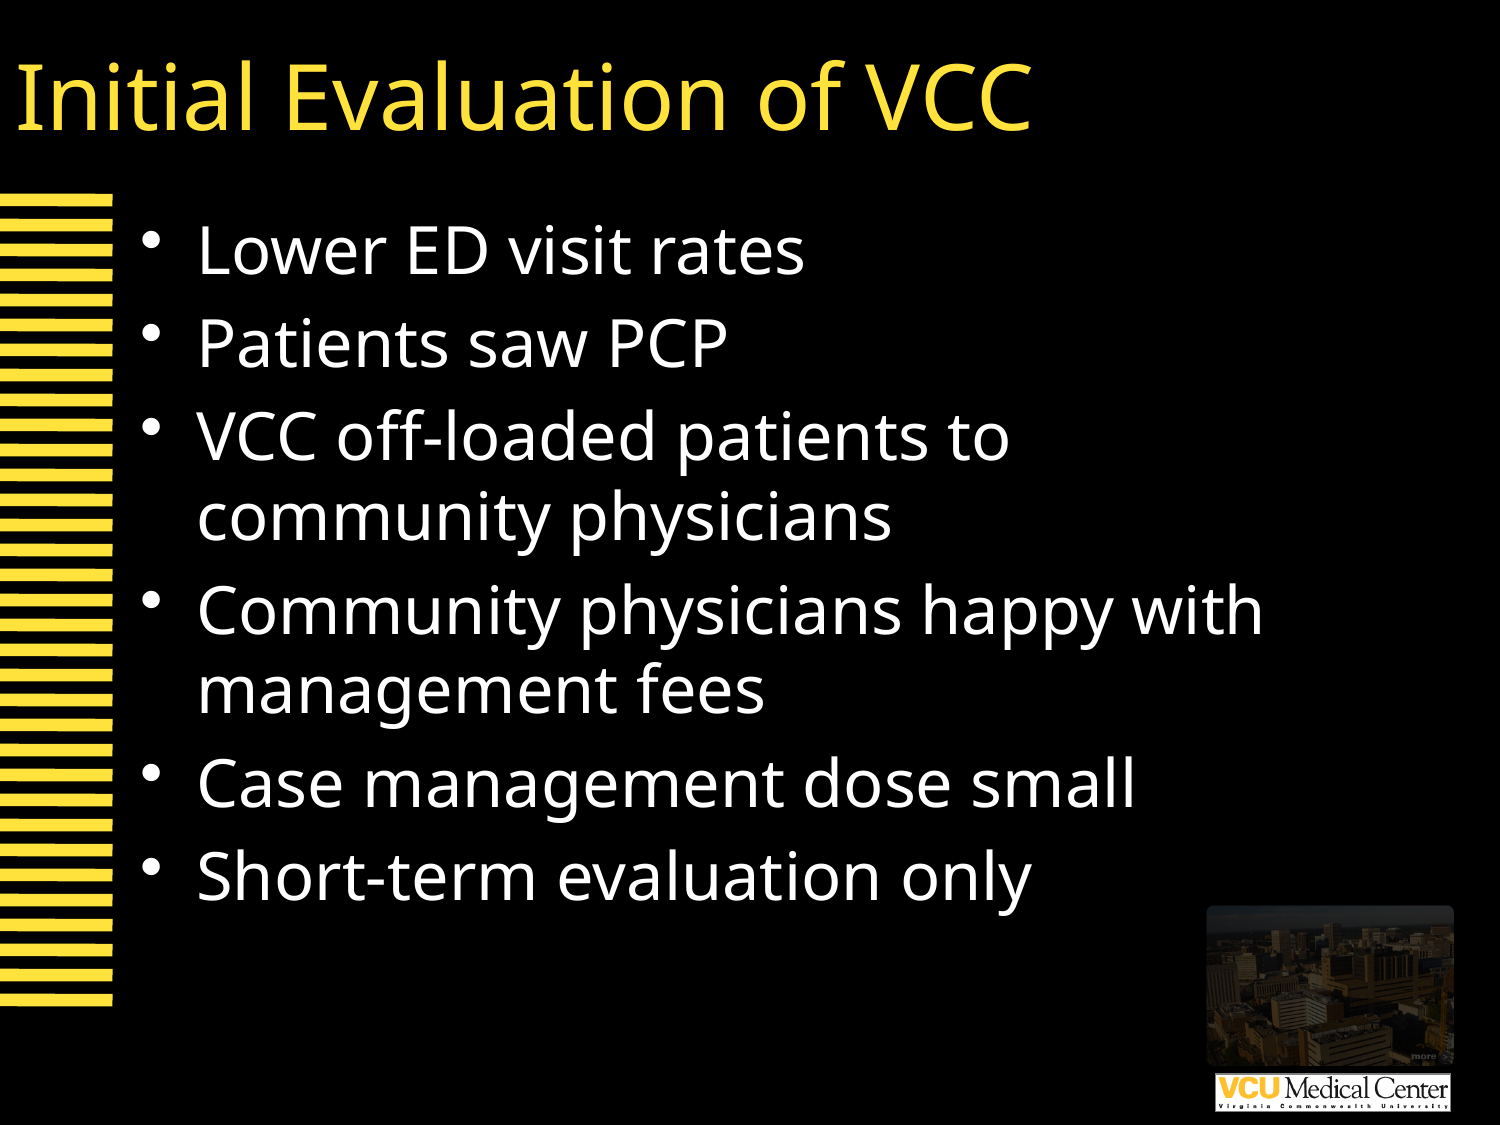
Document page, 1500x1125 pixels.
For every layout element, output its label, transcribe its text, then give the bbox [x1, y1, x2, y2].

title Initial Evaluation of VCC [0, 0, 1276, 188]
list Lower ED visit rates Patients saw PCP VCC off-loaded patients to community physicians Community physicians happy with management fees Case management dose small Short-term evaluation only [124, 199, 1401, 1001]
picture [1216, 1075, 1450, 1111]
picture [1199, 900, 1461, 1072]
